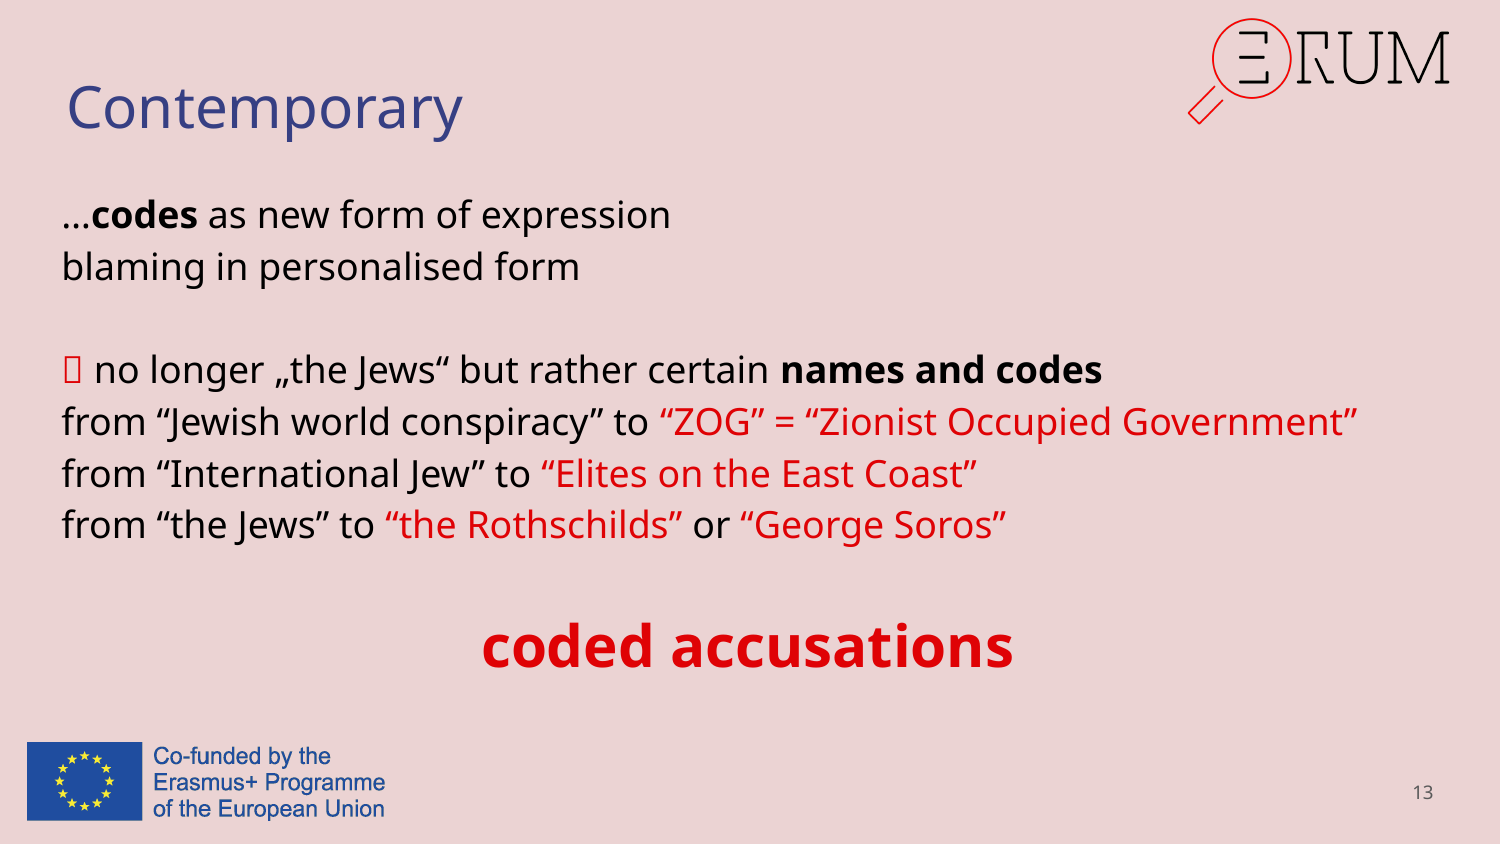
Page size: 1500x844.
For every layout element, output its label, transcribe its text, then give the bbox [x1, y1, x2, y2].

slide_number 13 [1358, 761, 1449, 826]
list …codes as new form of expression blaming in personalised form  no longer „the Jews“ but rather certain names and codes from “Jewish world conspiracy” to “ZOG” = “Zionist Occupied Government” from “International Jew” to “Elites on the East Coast” from “the Jews” to “the Rothschilds” or “George Soros” coded accusations [27, 169, 1449, 729]
picture [27, 742, 385, 821]
title Contemporary [51, 55, 1168, 150]
picture [1136, 0, 1500, 137]
